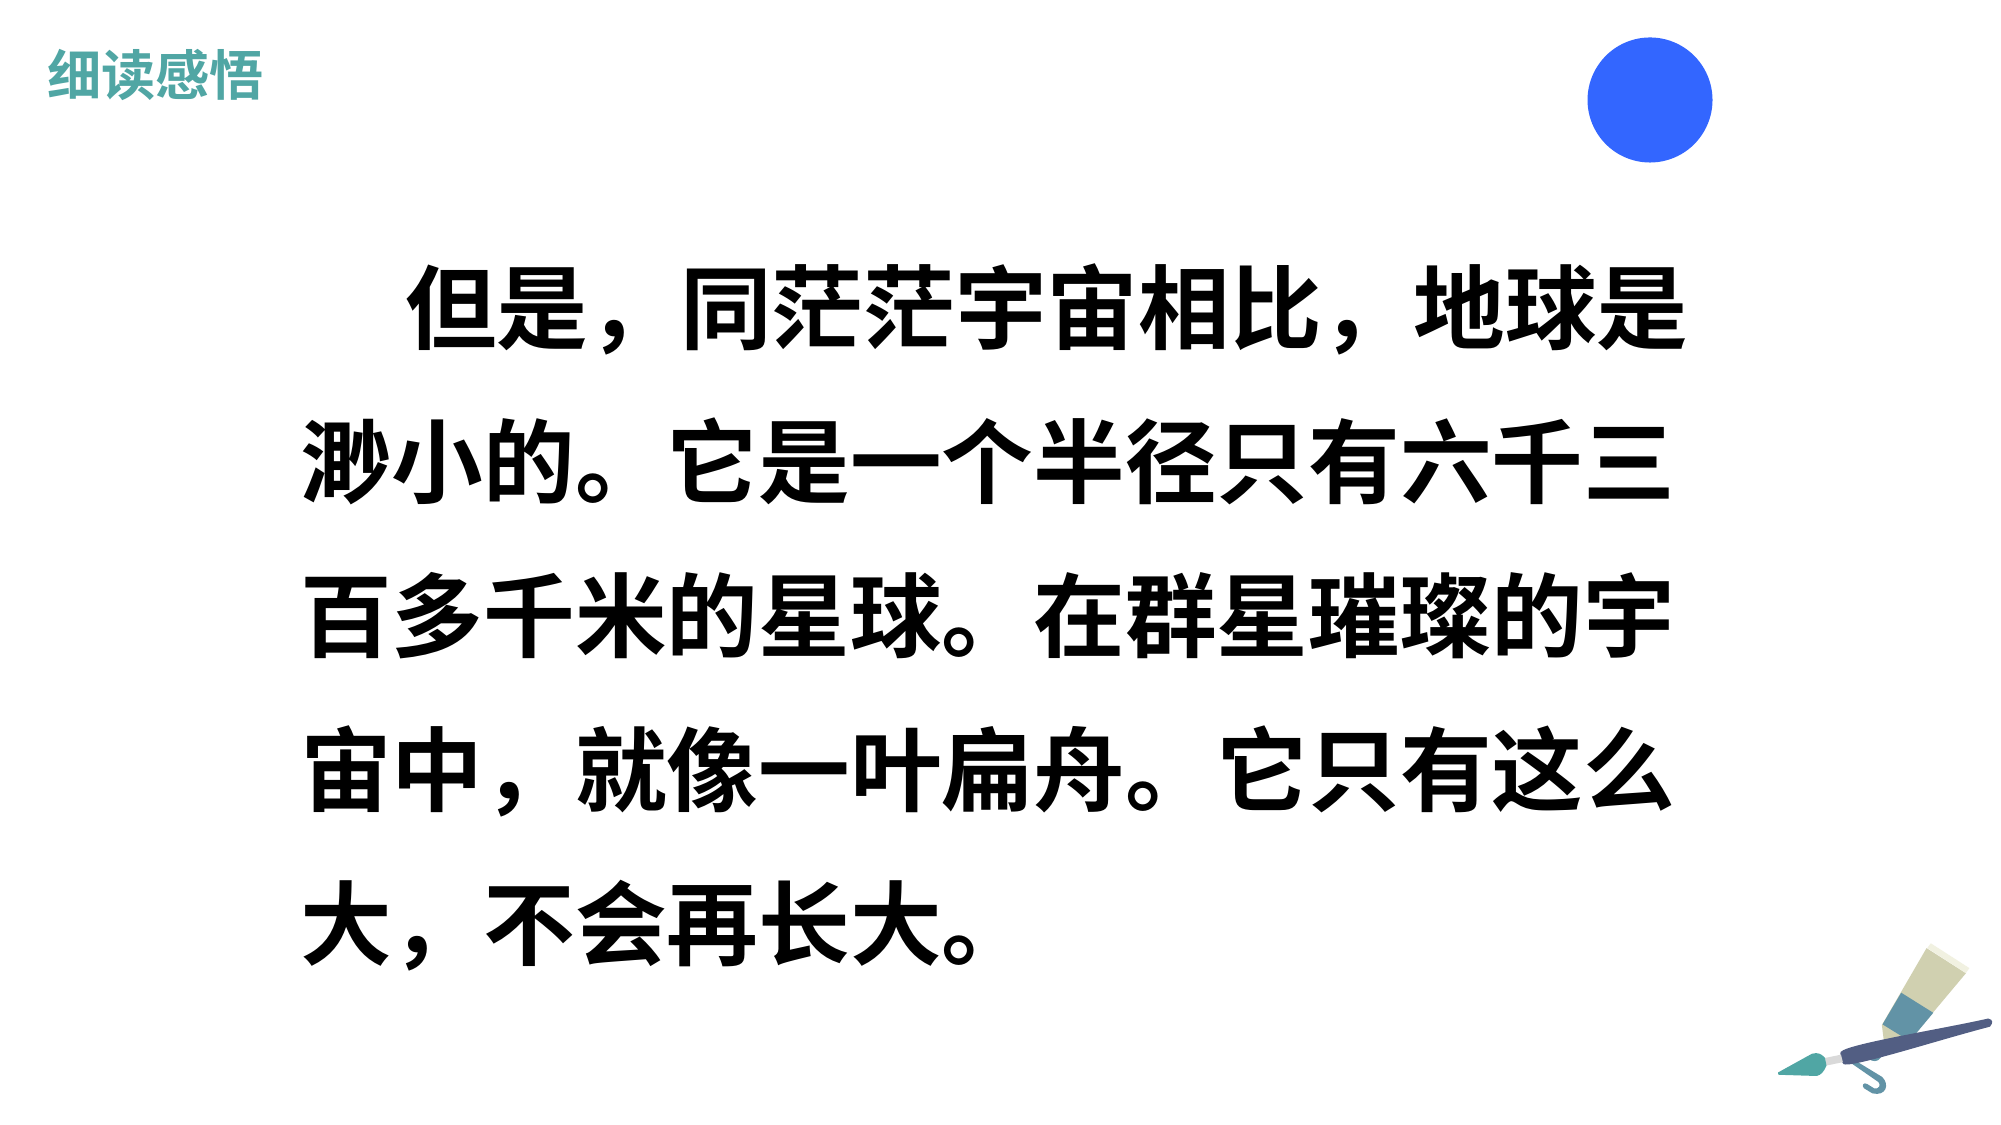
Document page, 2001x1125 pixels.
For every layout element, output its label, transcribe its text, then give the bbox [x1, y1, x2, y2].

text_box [1811, 945, 1974, 1125]
text_box [1587, 37, 1713, 163]
text_box 细读感悟 [32, 33, 347, 114]
text_box 但是，同茫茫宇宙相比，地球是渺小的。它是一个半径只有六千三百多千米的星球。在群星璀璨的宇宙中，就像一叶扁舟。它只有这么大，不会再长大。 [285, 199, 1715, 984]
